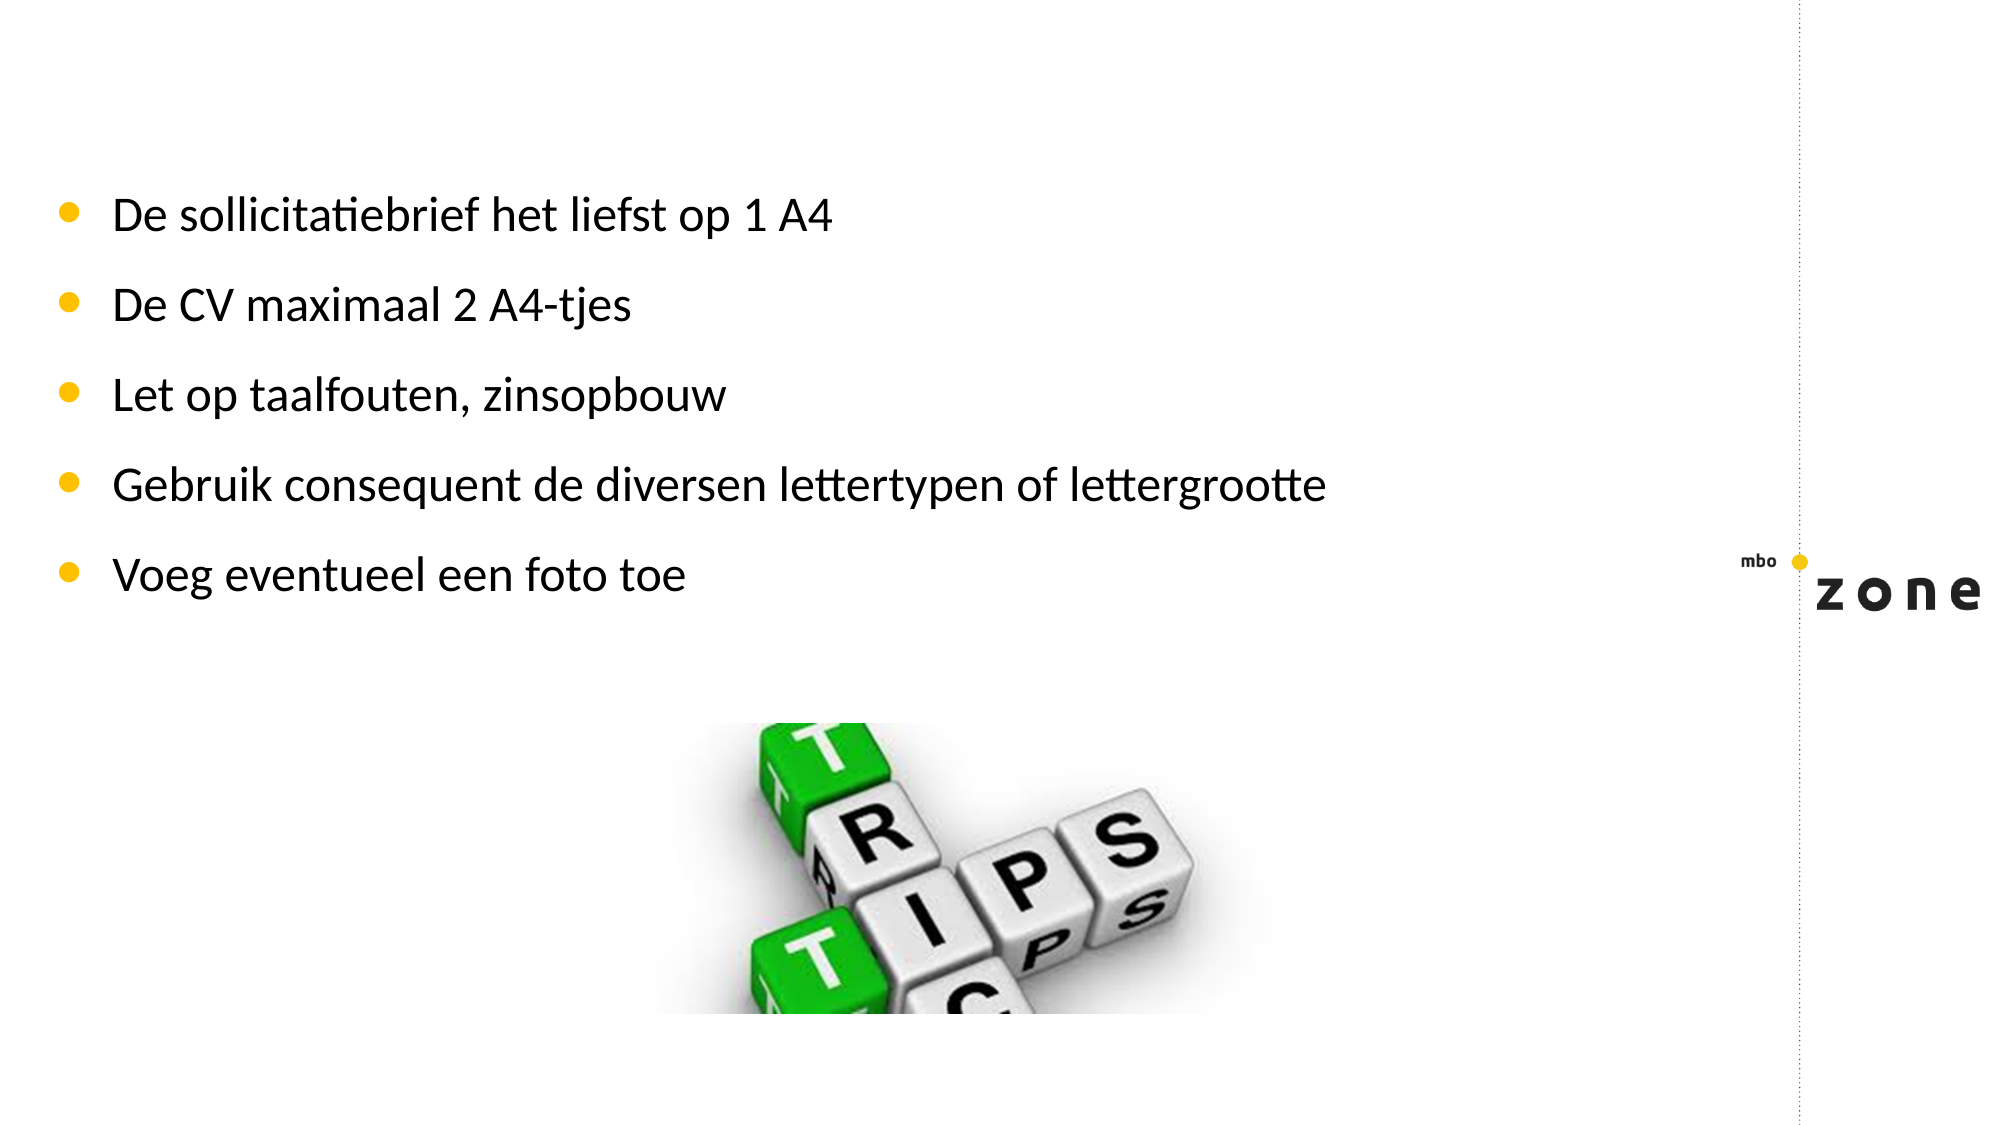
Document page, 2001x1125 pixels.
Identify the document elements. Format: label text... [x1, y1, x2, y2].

picture [1596, 0, 2001, 1125]
picture [628, 723, 1294, 1015]
text_box De sollicitatiebrief het liefst op 1 A4 De CV maximaal 2 A4-tjes Let op taalfouten, zinsopbouw Gebruik consequent de diversen lettertypen of lettergrootte Voeg eventueel een foto toe [41, 143, 1738, 669]
